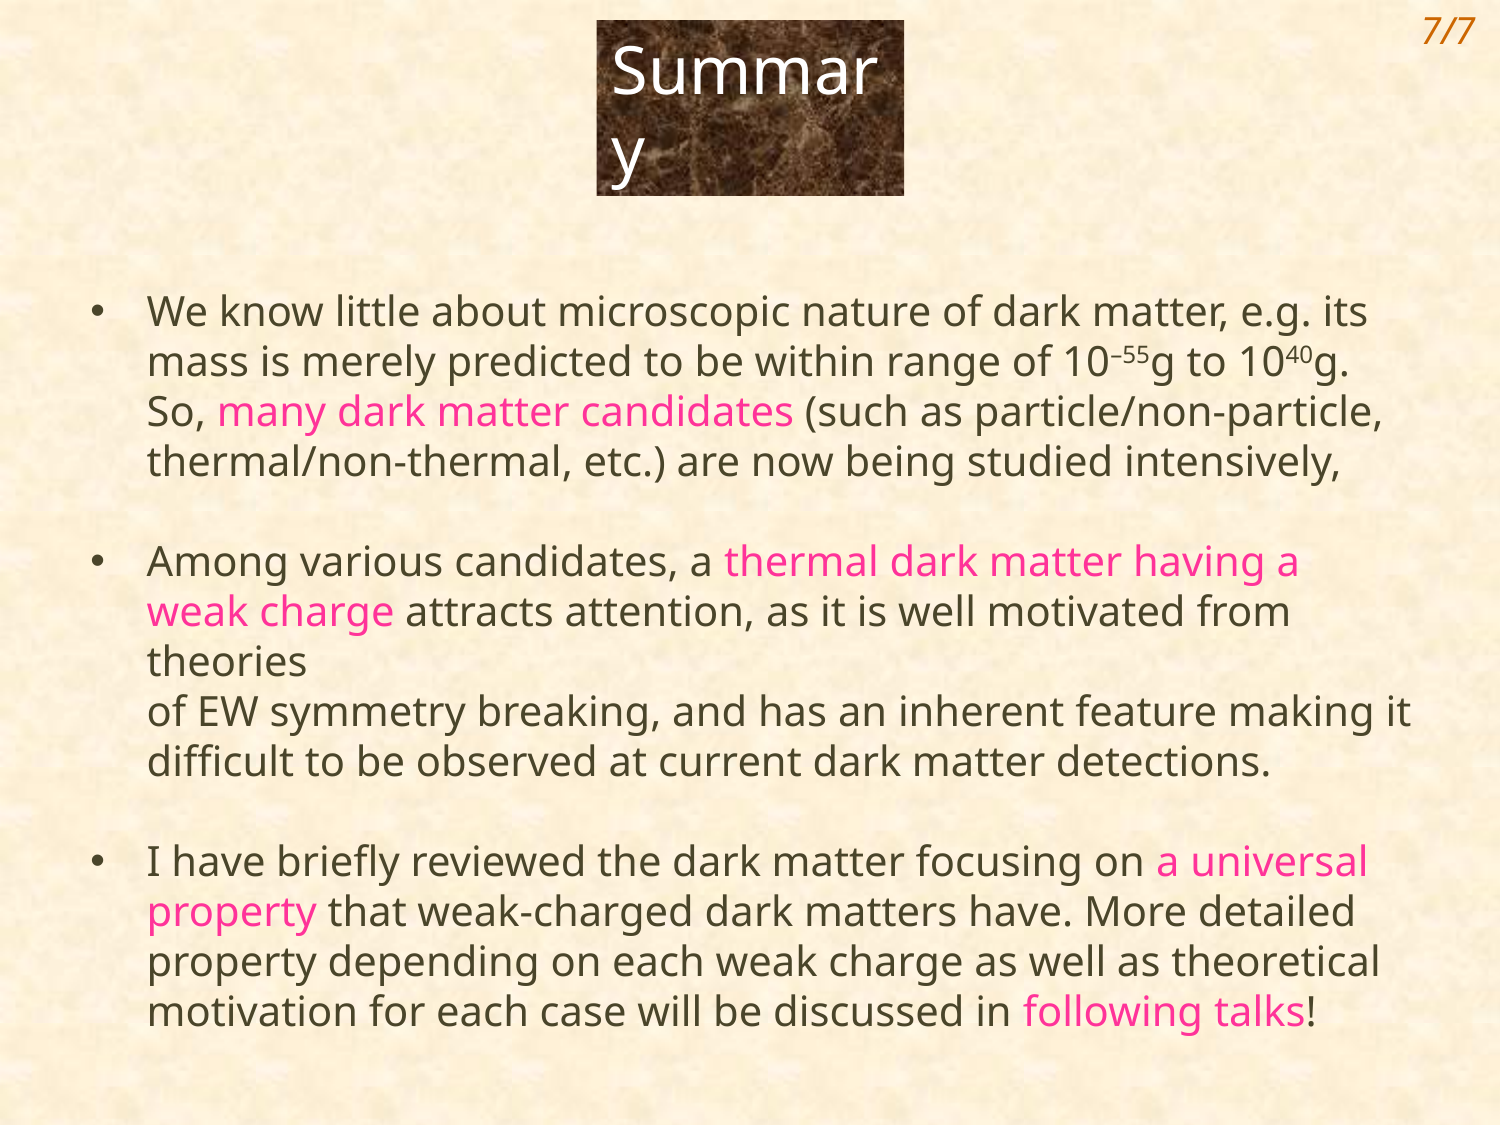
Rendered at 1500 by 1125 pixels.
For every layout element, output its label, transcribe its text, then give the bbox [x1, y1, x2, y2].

text_box 7/7 [1405, 0, 1491, 60]
text_box Summary [596, 20, 905, 196]
picture [0, 0, 1500, 1125]
text_box We know little about microscopic nature of dark matter, e.g. its mass is merely predicted to be within range of 10–55g to 1040g. So, many dark matter candidates (such as particle/non-particle, thermal/non-thermal, etc.) are now being studied intensively, Among various candidates, a thermal dark matter having a weak charge attracts attention, as it is well motivated from theories of EW symmetry breaking, and has an inherent feature making it difficult to be observed at current dark matter detections. I have briefly reviewed the dark matter focusing on a universal property that weak-charged dark matters have. More detailed property depending on each weak charge as well as theoretical motivation for each case will be discussed in following talks! [75, 277, 1428, 1043]
